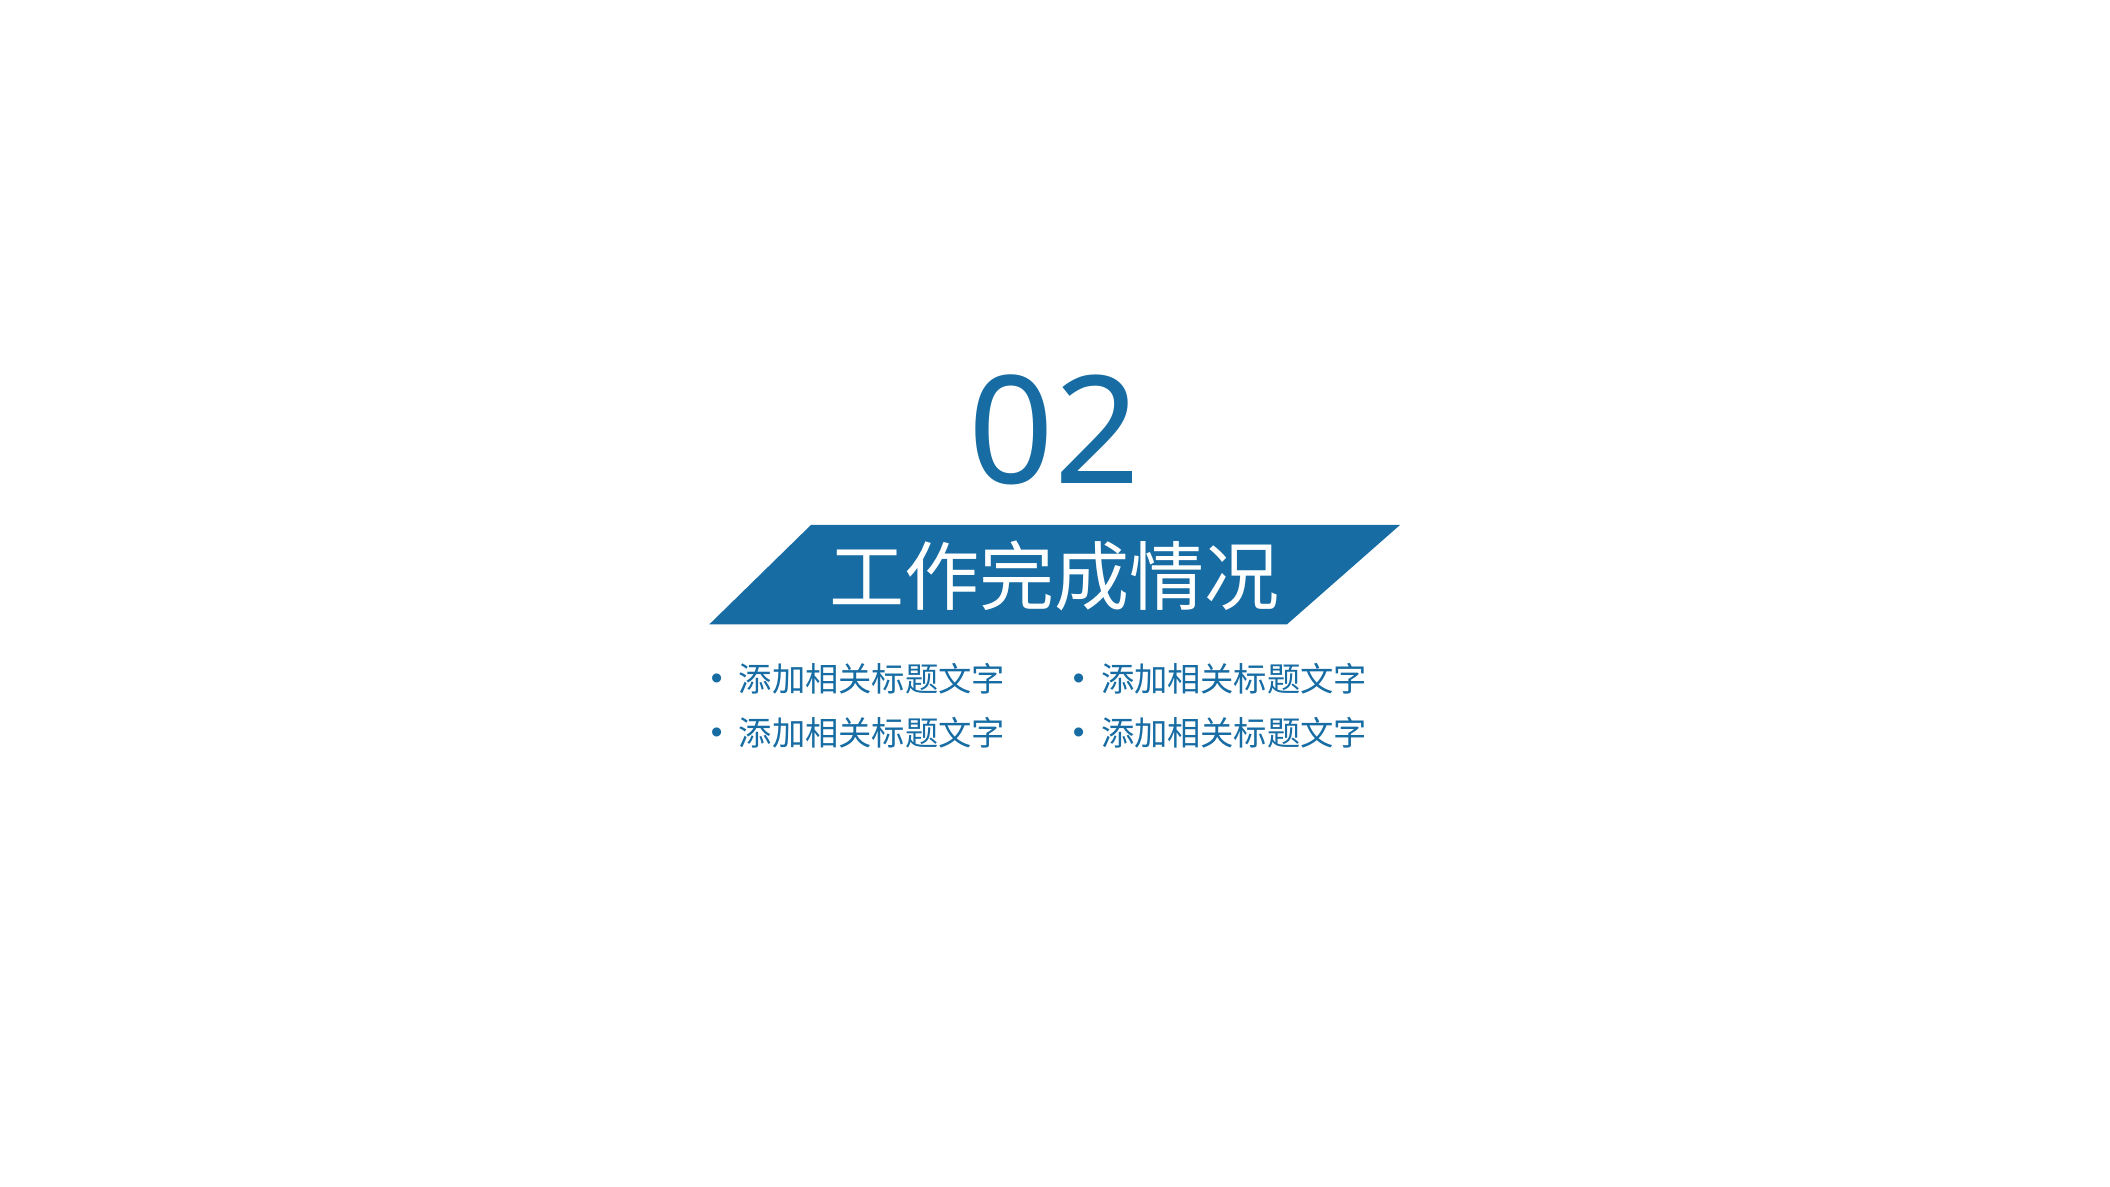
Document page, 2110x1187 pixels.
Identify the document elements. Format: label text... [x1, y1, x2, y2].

text_box 02 [937, 326, 1172, 522]
text_box 工作完成情况 [793, 529, 1316, 620]
text_box 添加相关标题文字 [710, 658, 1006, 699]
text_box 添加相关标题文字 [1072, 712, 1368, 753]
text_box 添加相关标题文字 [710, 712, 1006, 753]
text_box 添加相关标题文字 [1072, 658, 1368, 699]
text_box [806, 524, 1401, 599]
text_box [709, 542, 1292, 625]
